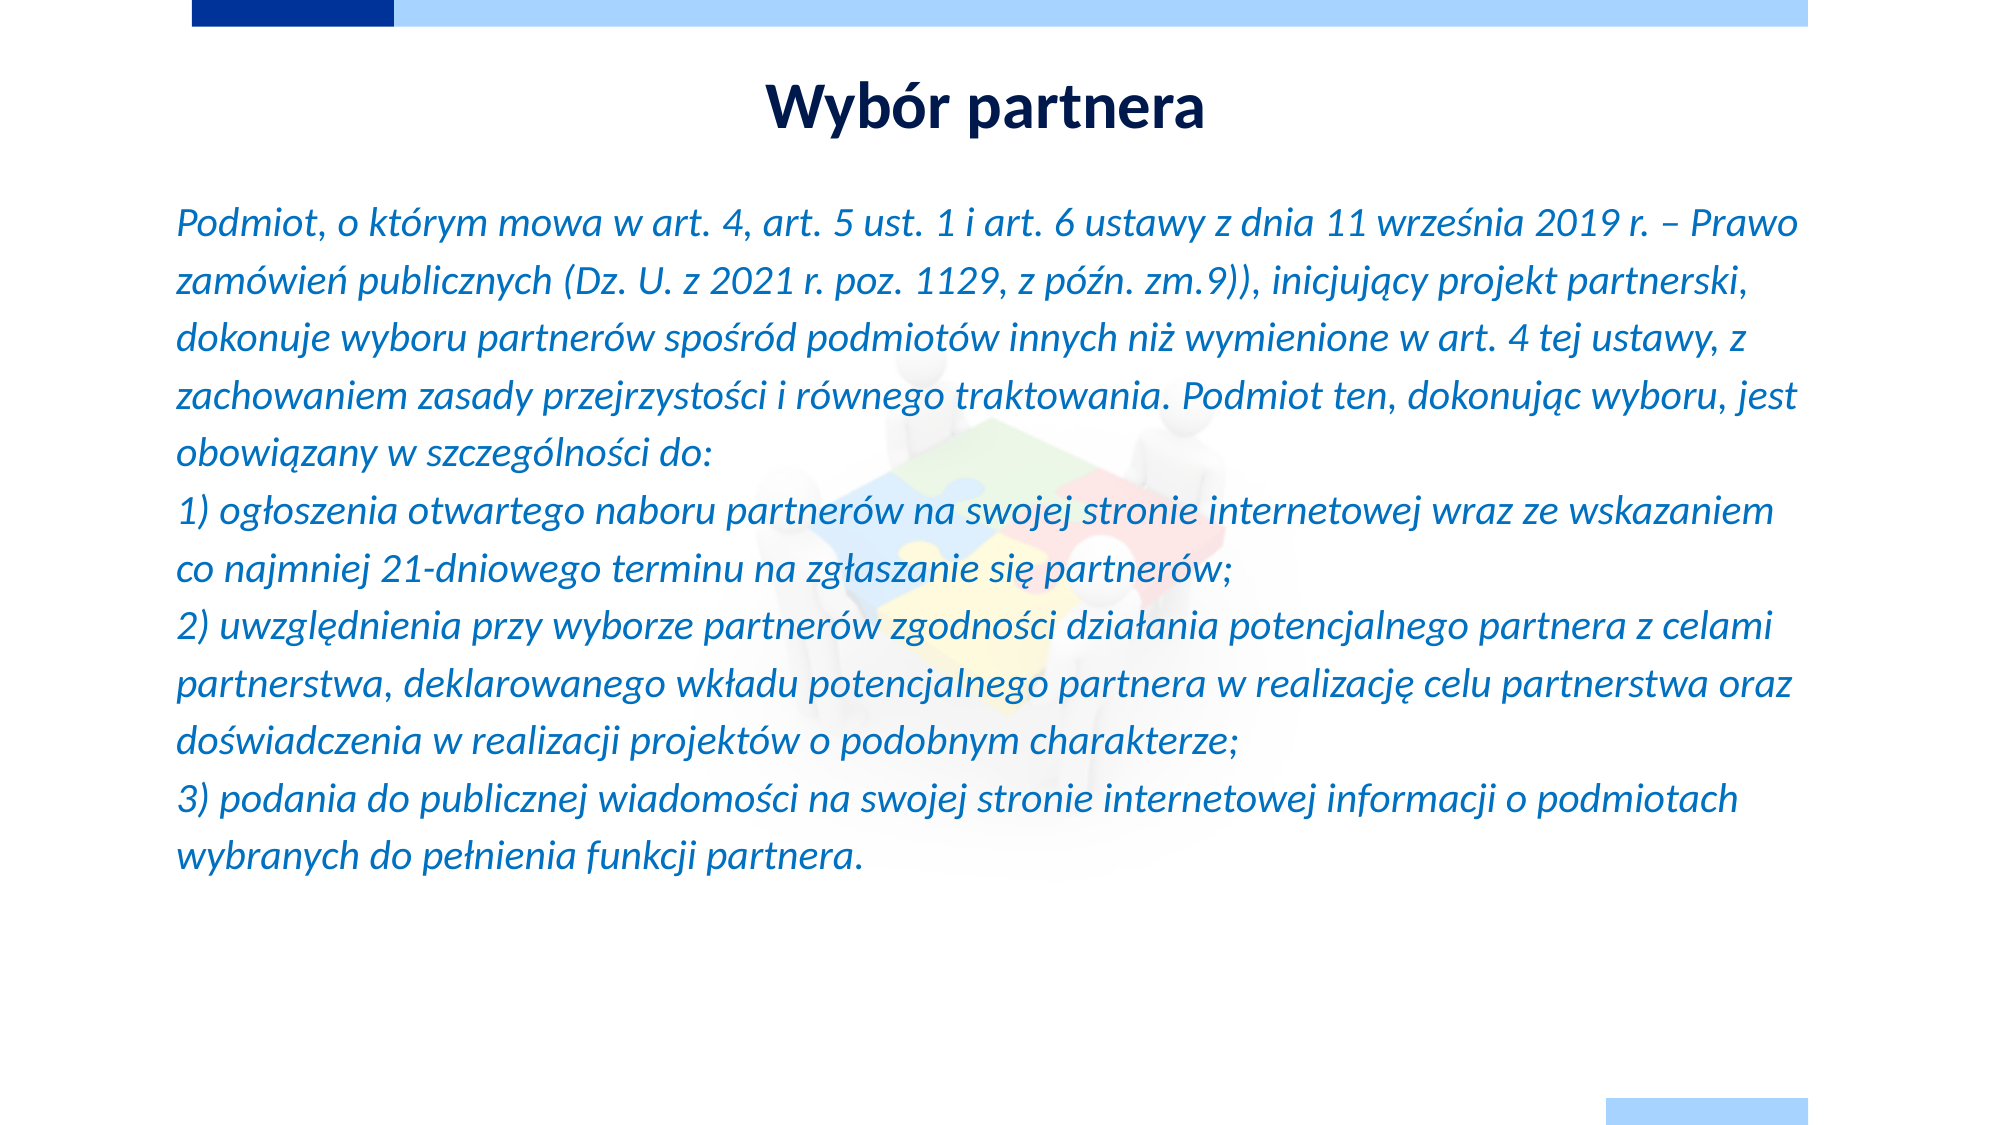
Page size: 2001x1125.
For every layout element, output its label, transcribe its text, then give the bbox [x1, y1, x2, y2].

text_box Wybór partnera [206, 54, 1767, 149]
text_box Podmiot, o którym mowa w art. 4, art. 5 ust. 1 i art. 6 ustawy z dnia 11 września 2019 r. – Prawo zamówień publicznych (Dz. U. z 2021 r. poz. 1129, z późn. zm.9)), inicjujący projekt partnerski, dokonuje wyboru partnerów spośród podmiotów innych niż wymienione w art. 4 tej ustawy, z zachowaniem zasady przejrzystości i równego traktowania. Podmiot ten, dokonując wyboru, jest obowiązany w szczególności do: 1) ogłoszenia otwartego naboru partnerów na swojej stronie internetowej wraz ze wskazaniem co najmniej 21-dniowego terminu na zgłaszanie się partnerów; 2) uwzględnienia przy wyborze partnerów zgodności działania potencjalnego partnera z celami partnerstwa, deklarowanego wkładu potencjalnego partnera w realizację celu partnerstwa oraz doświadczenia w realizacji projektów o podobnym charakterze; 3) podania do publicznej wiadomości na swojej stronie internetowej informacji o podmiotach wybranych do pełnienia funkcji partnera. [161, 180, 1839, 886]
picture [642, 262, 1358, 889]
